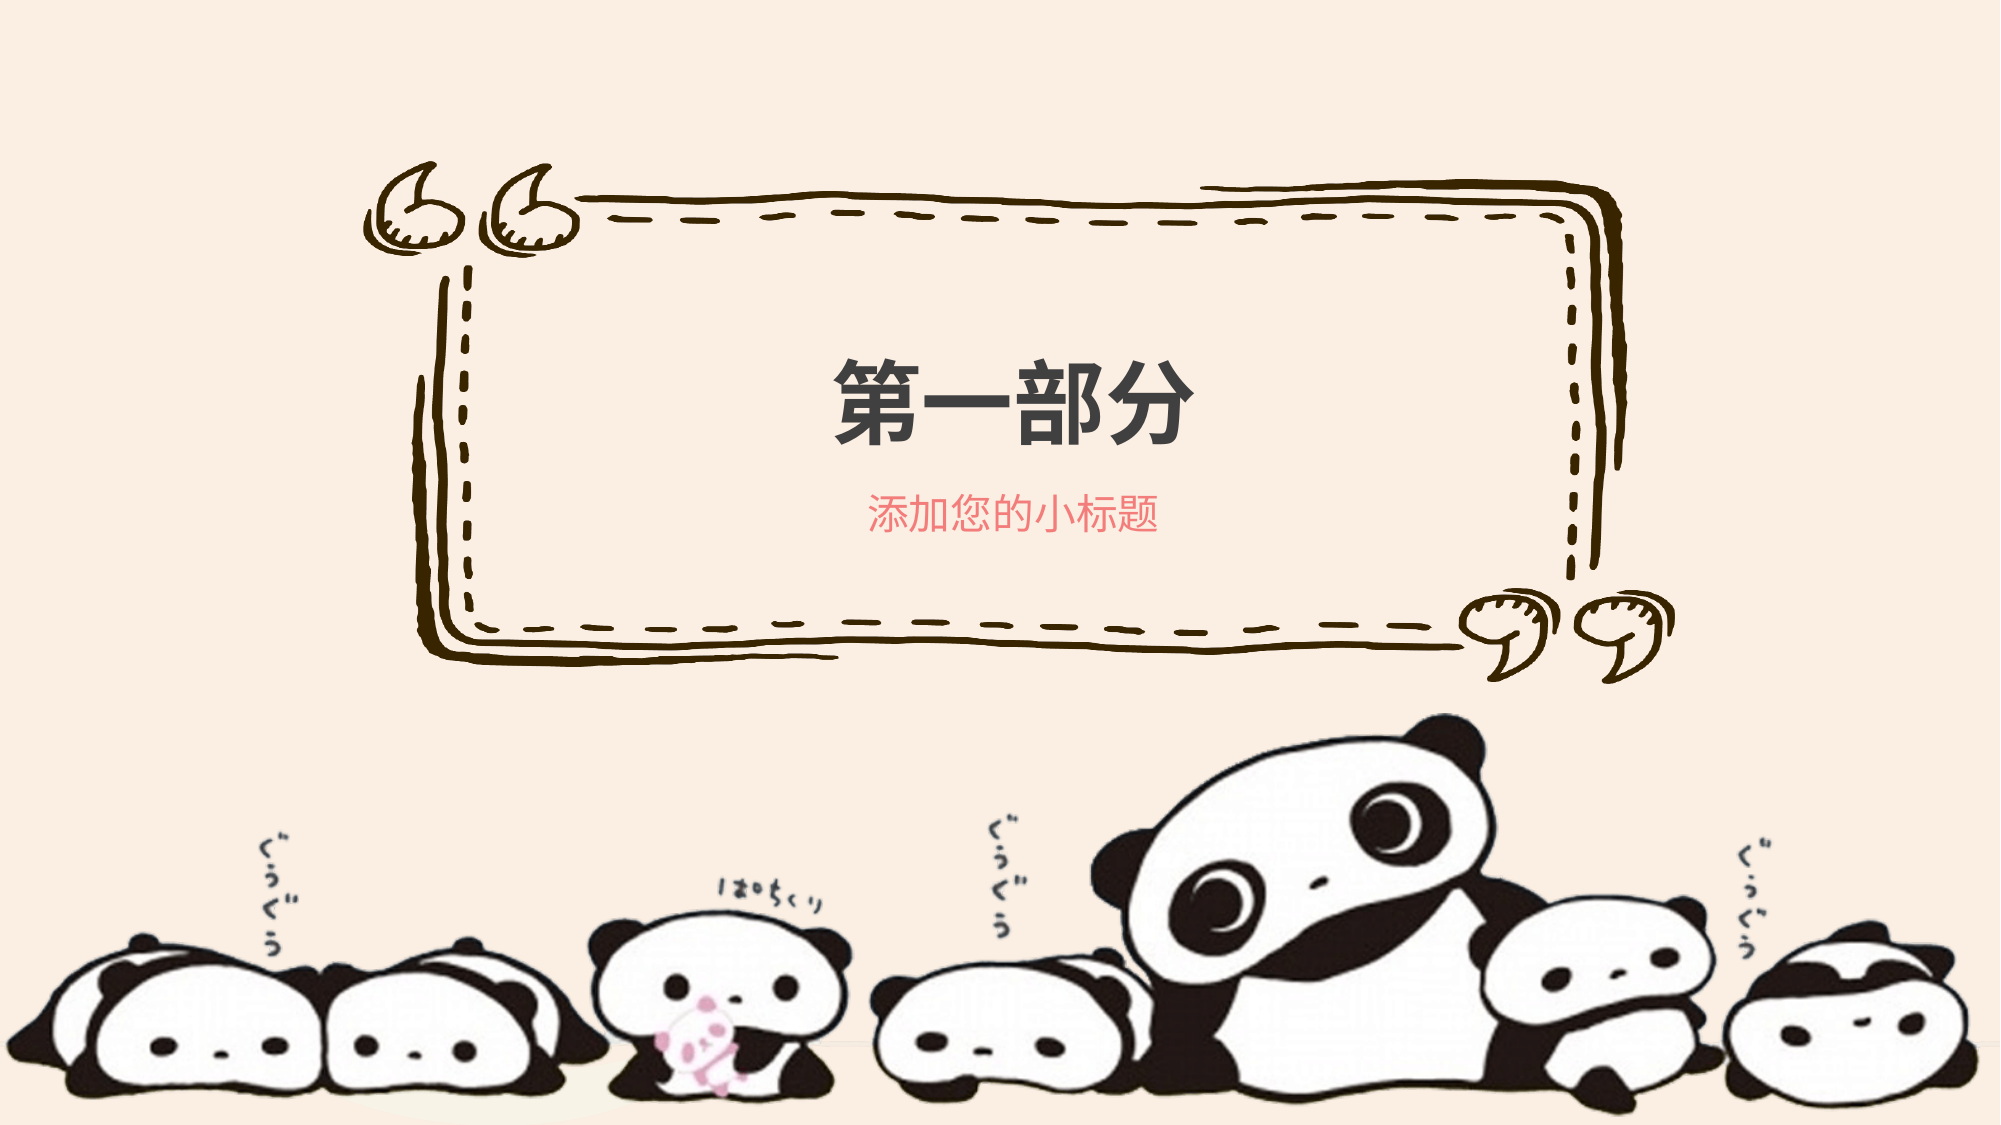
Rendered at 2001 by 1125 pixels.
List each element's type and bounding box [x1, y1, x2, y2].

picture [0, 161, 2000, 1125]
